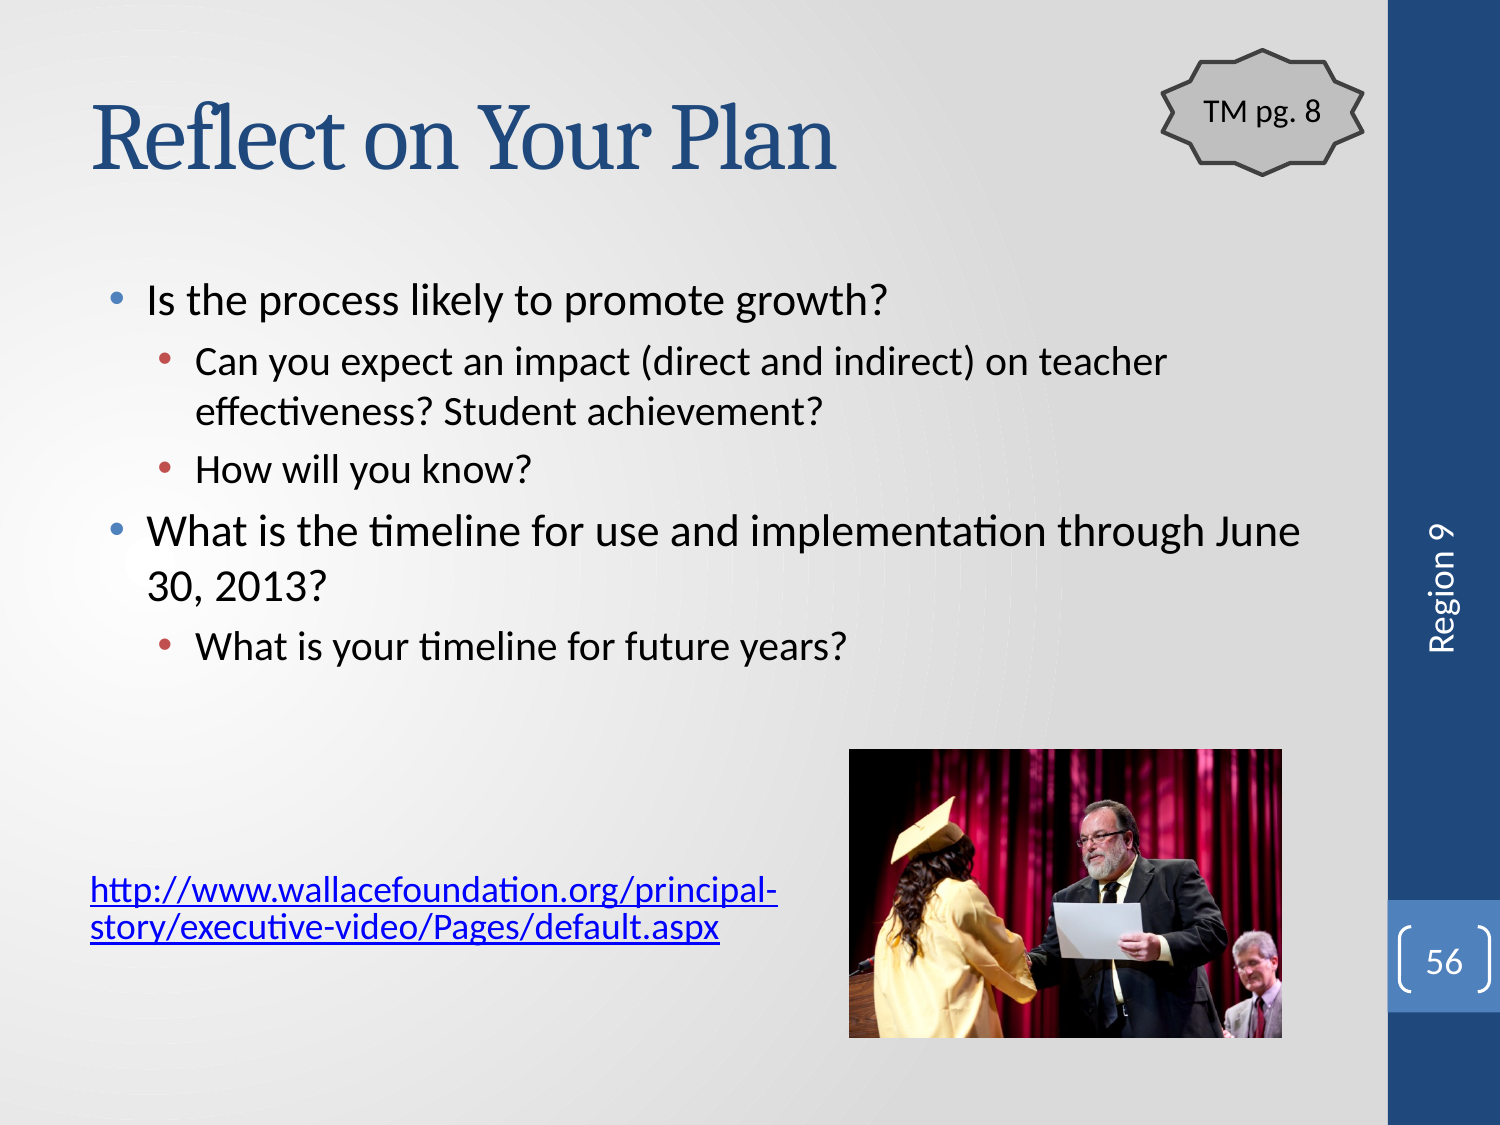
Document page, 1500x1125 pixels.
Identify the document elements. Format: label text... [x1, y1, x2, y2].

text_box [1185, 48, 1340, 81]
text_box [1160, 82, 1365, 177]
text_box http://www.wallacefoundation.org/principal-story/executive-video/Pages/default.aspx [75, 812, 800, 963]
list Is the process likely to promote growth? Can you expect an impact (direct and indirect) on teacher effectiveness? Student achievement? How will you know? What is the timeline for use and implementation through June 30, 2013? What is your timeline for future years? [75, 262, 1325, 750]
footer Region 9 [1408, 500, 1469, 889]
title Reflect on Your Plan [75, 37, 1325, 225]
picture [849, 749, 1282, 1038]
slide_number 56 [1397, 925, 1492, 994]
text_box TM pg. 8 [1181, 81, 1344, 137]
